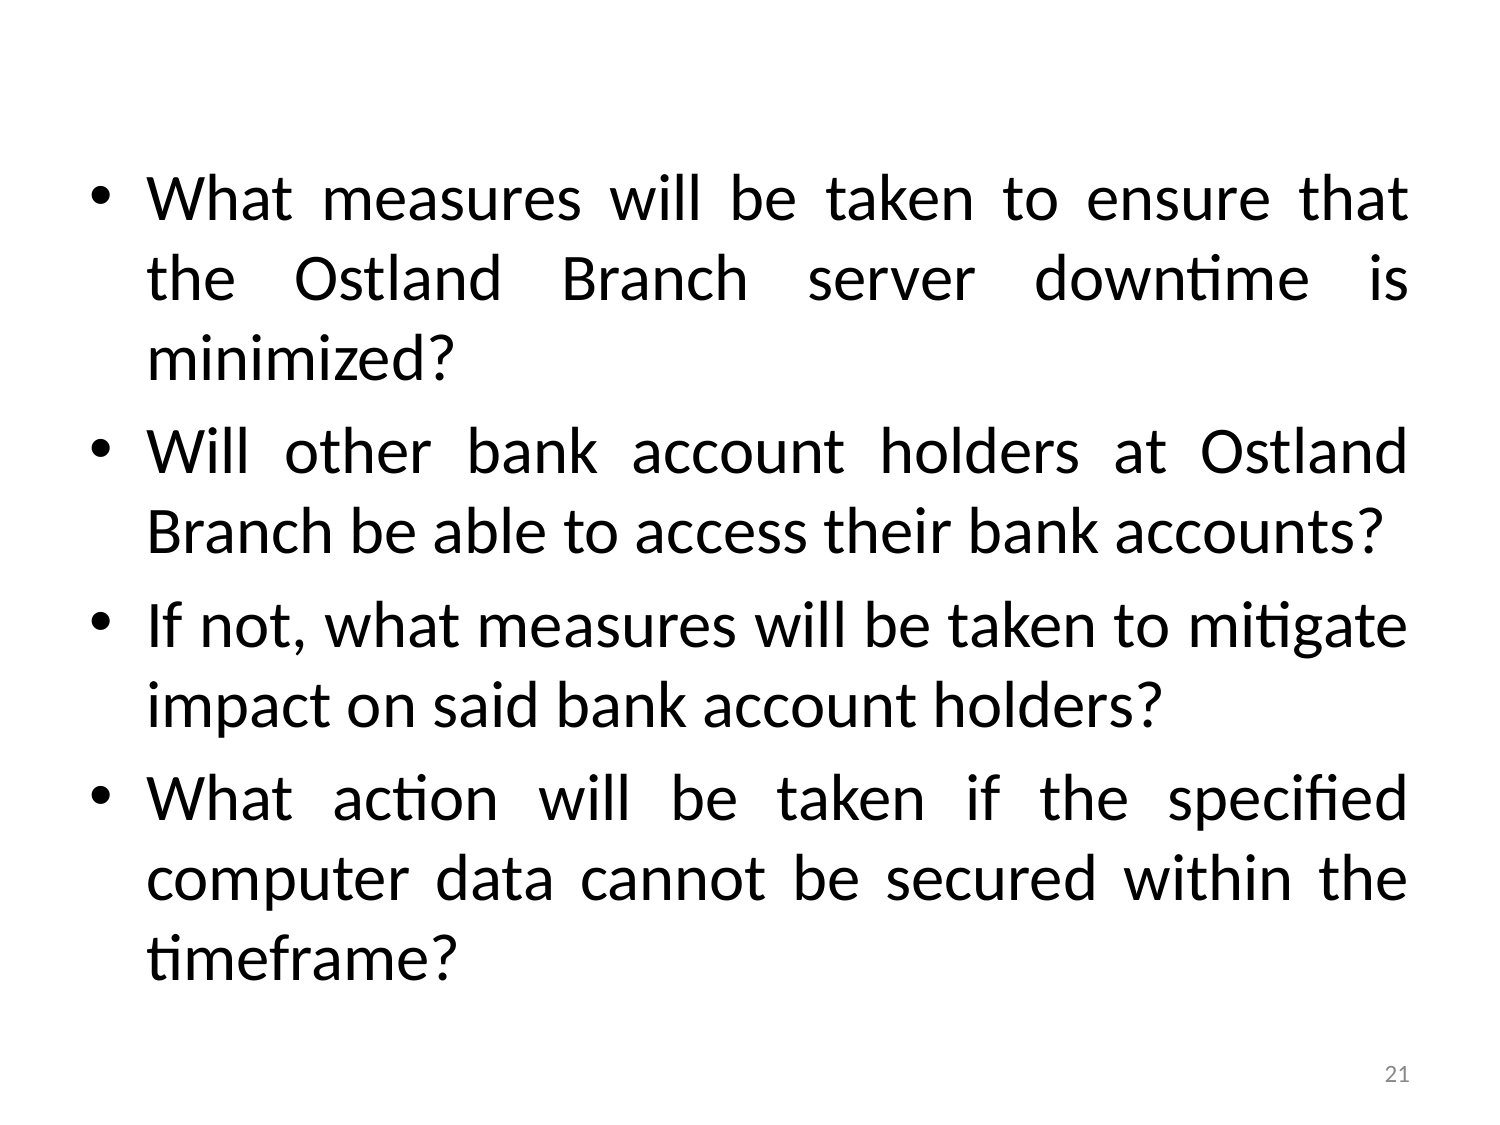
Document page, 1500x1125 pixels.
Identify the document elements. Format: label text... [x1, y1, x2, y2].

slide_number 21 [1074, 1042, 1425, 1103]
text_box What measures will be taken to ensure that the Ostland Branch server downtime is minimized? Will other bank account holders at Ostland Branch be able to access their bank accounts? If not, what measures will be taken to mitigate impact on said bank account holders? What action will be taken if the specified computer data cannot be secured within the timeframe? [74, 53, 1425, 1116]
